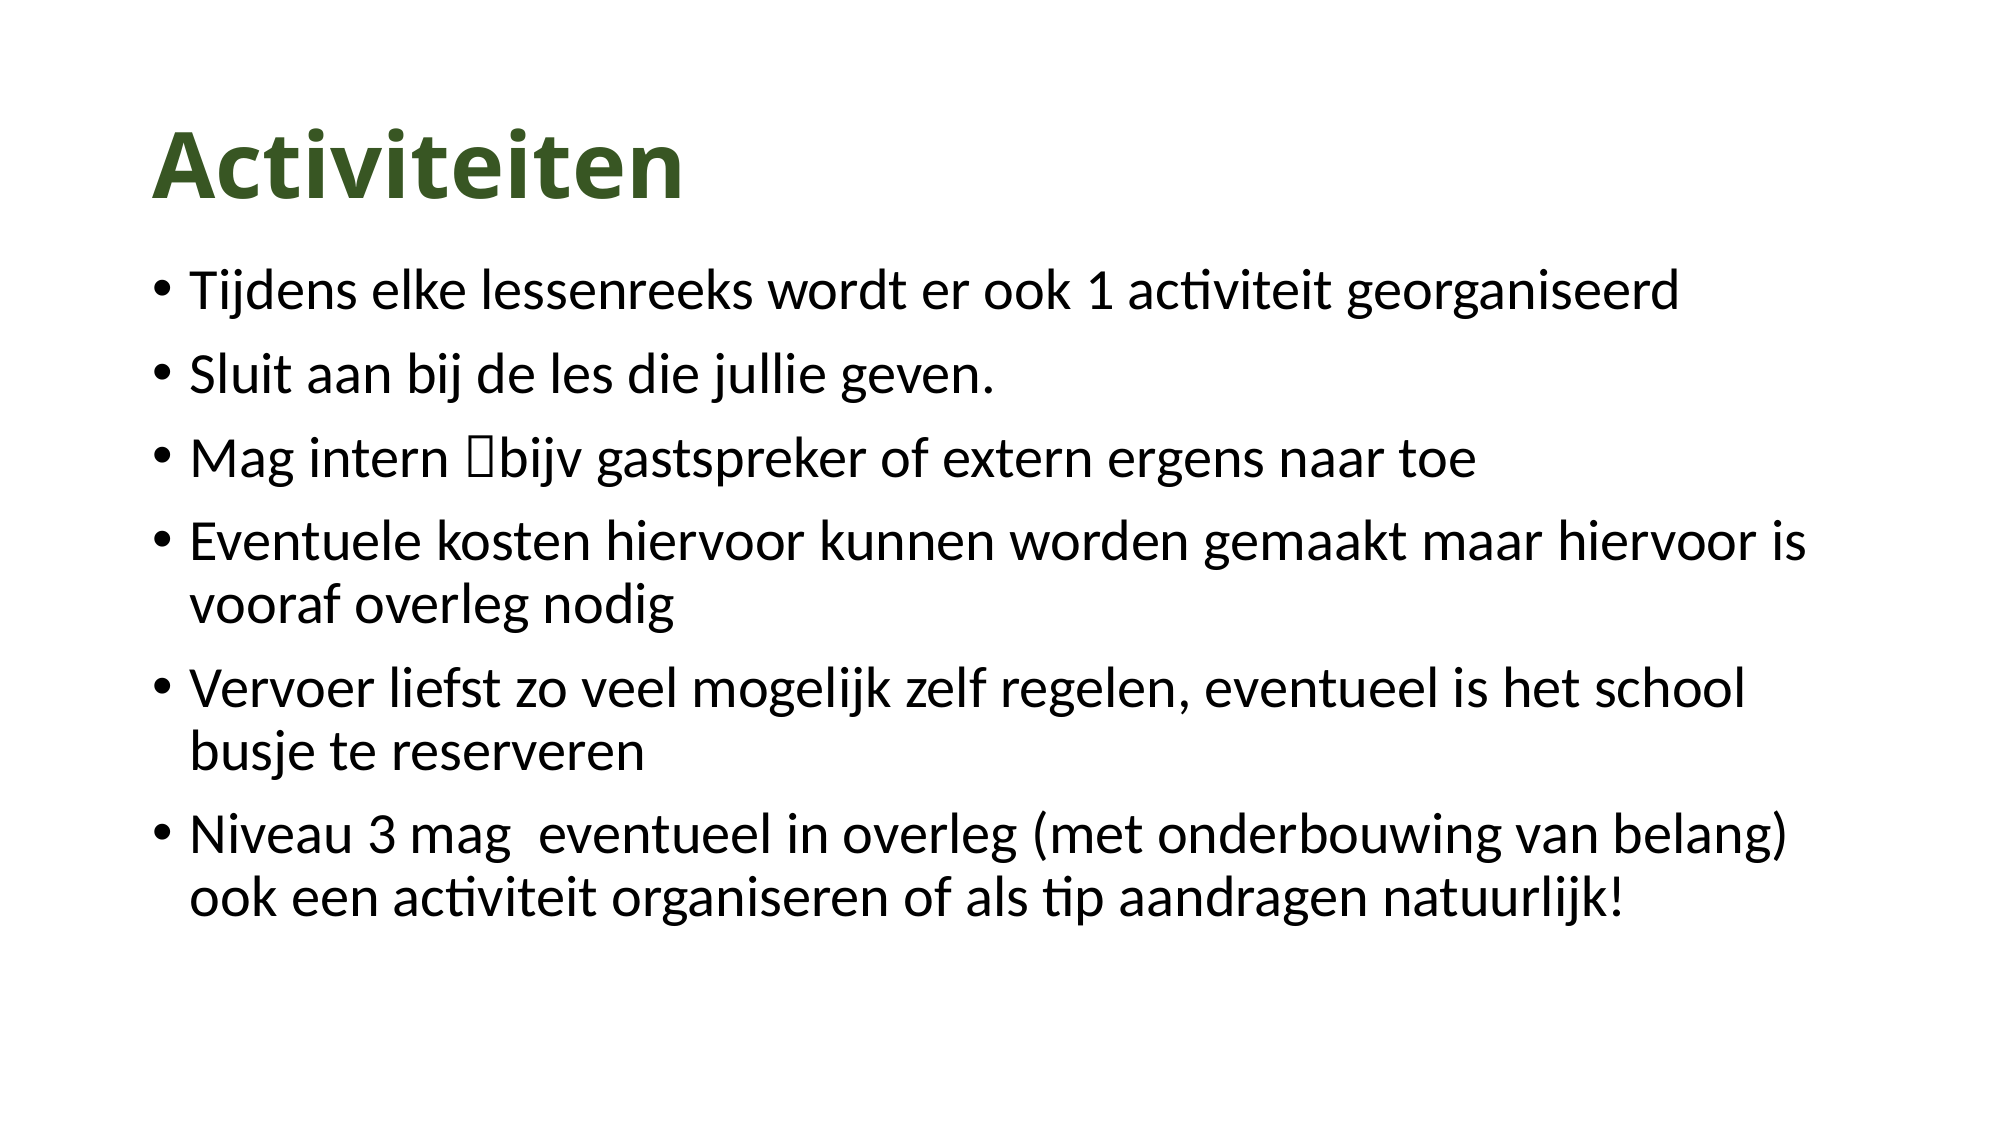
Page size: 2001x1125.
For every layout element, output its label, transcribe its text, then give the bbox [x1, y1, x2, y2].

title Activiteiten [137, 59, 1863, 161]
list Tijdens elke lessenreeks wordt er ook 1 activiteit georganiseerd Sluit aan bij de les die jullie geven. Mag intern bijv gastspreker of extern ergens naar toe Eventuele kosten hiervoor kunnen worden gemaakt maar hiervoor is vooraf overleg nodig Vervoer liefst zo veel mogelijk zelf regelen, eventueel is het school busje te reserveren Niveau 3 mag eventueel in overleg (met onderbouwing van belang) ook een activiteit organiseren of als tip aandragen natuurlijk! [137, 161, 1863, 1078]
